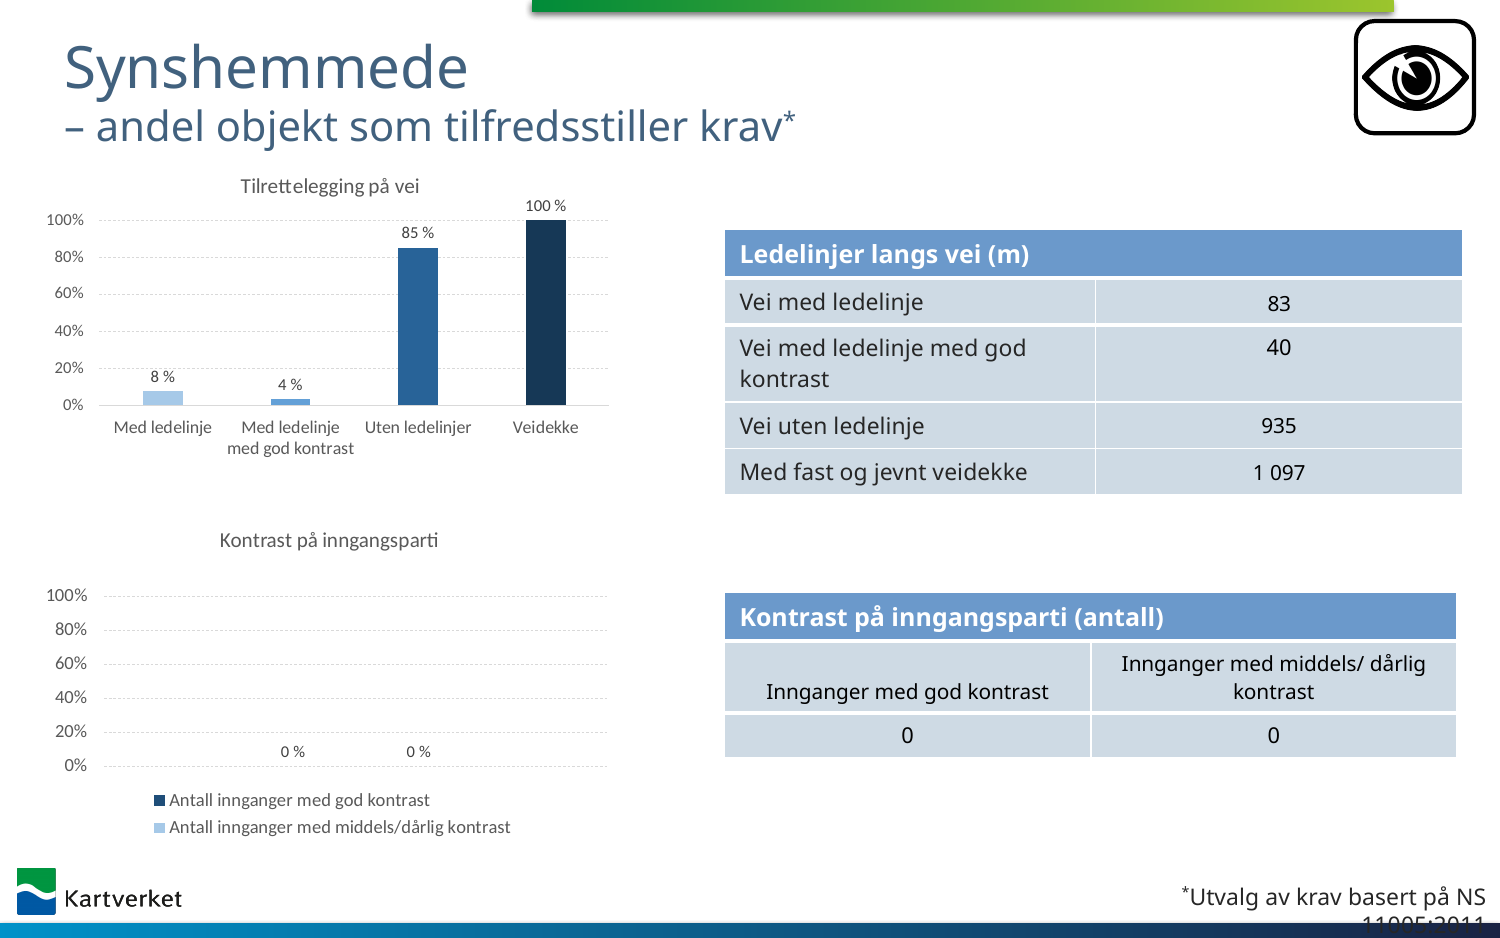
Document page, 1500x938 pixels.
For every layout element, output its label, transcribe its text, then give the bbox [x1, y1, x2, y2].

picture [41, 520, 618, 846]
table_cell Vei med ledelinje med god kontrast [725, 327, 1095, 401]
table_cell Vei med ledelinje [725, 280, 1095, 323]
picture [41, 166, 619, 492]
table_cell 0 [725, 715, 1090, 757]
table_cell 1 097 [1096, 449, 1462, 494]
text_box Synshemmede – andel objekt som tilfredsstiller krav* [49, 24, 1431, 158]
table_cell 935 [1096, 403, 1462, 448]
table_cell Innganger med middels/ dårlig kontrast [1092, 643, 1456, 711]
table_cell Innganger med god kontrast [725, 643, 1090, 711]
table_cell Vei uten ledelinje [725, 403, 1095, 448]
table_header Kontrast på inngangsparti (antall) [725, 593, 1456, 639]
table_cell 40 [1096, 327, 1462, 401]
table_cell 83 [1096, 280, 1462, 323]
text_box *Utvalg av krav basert på NS 11005:2011 [1068, 873, 1500, 938]
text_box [1355, 20, 1475, 134]
table_header Ledelinjer langs vei (m) [725, 230, 1462, 276]
table_cell Med fast og jevnt veidekke [725, 449, 1095, 494]
table_cell 0 [1092, 715, 1456, 757]
